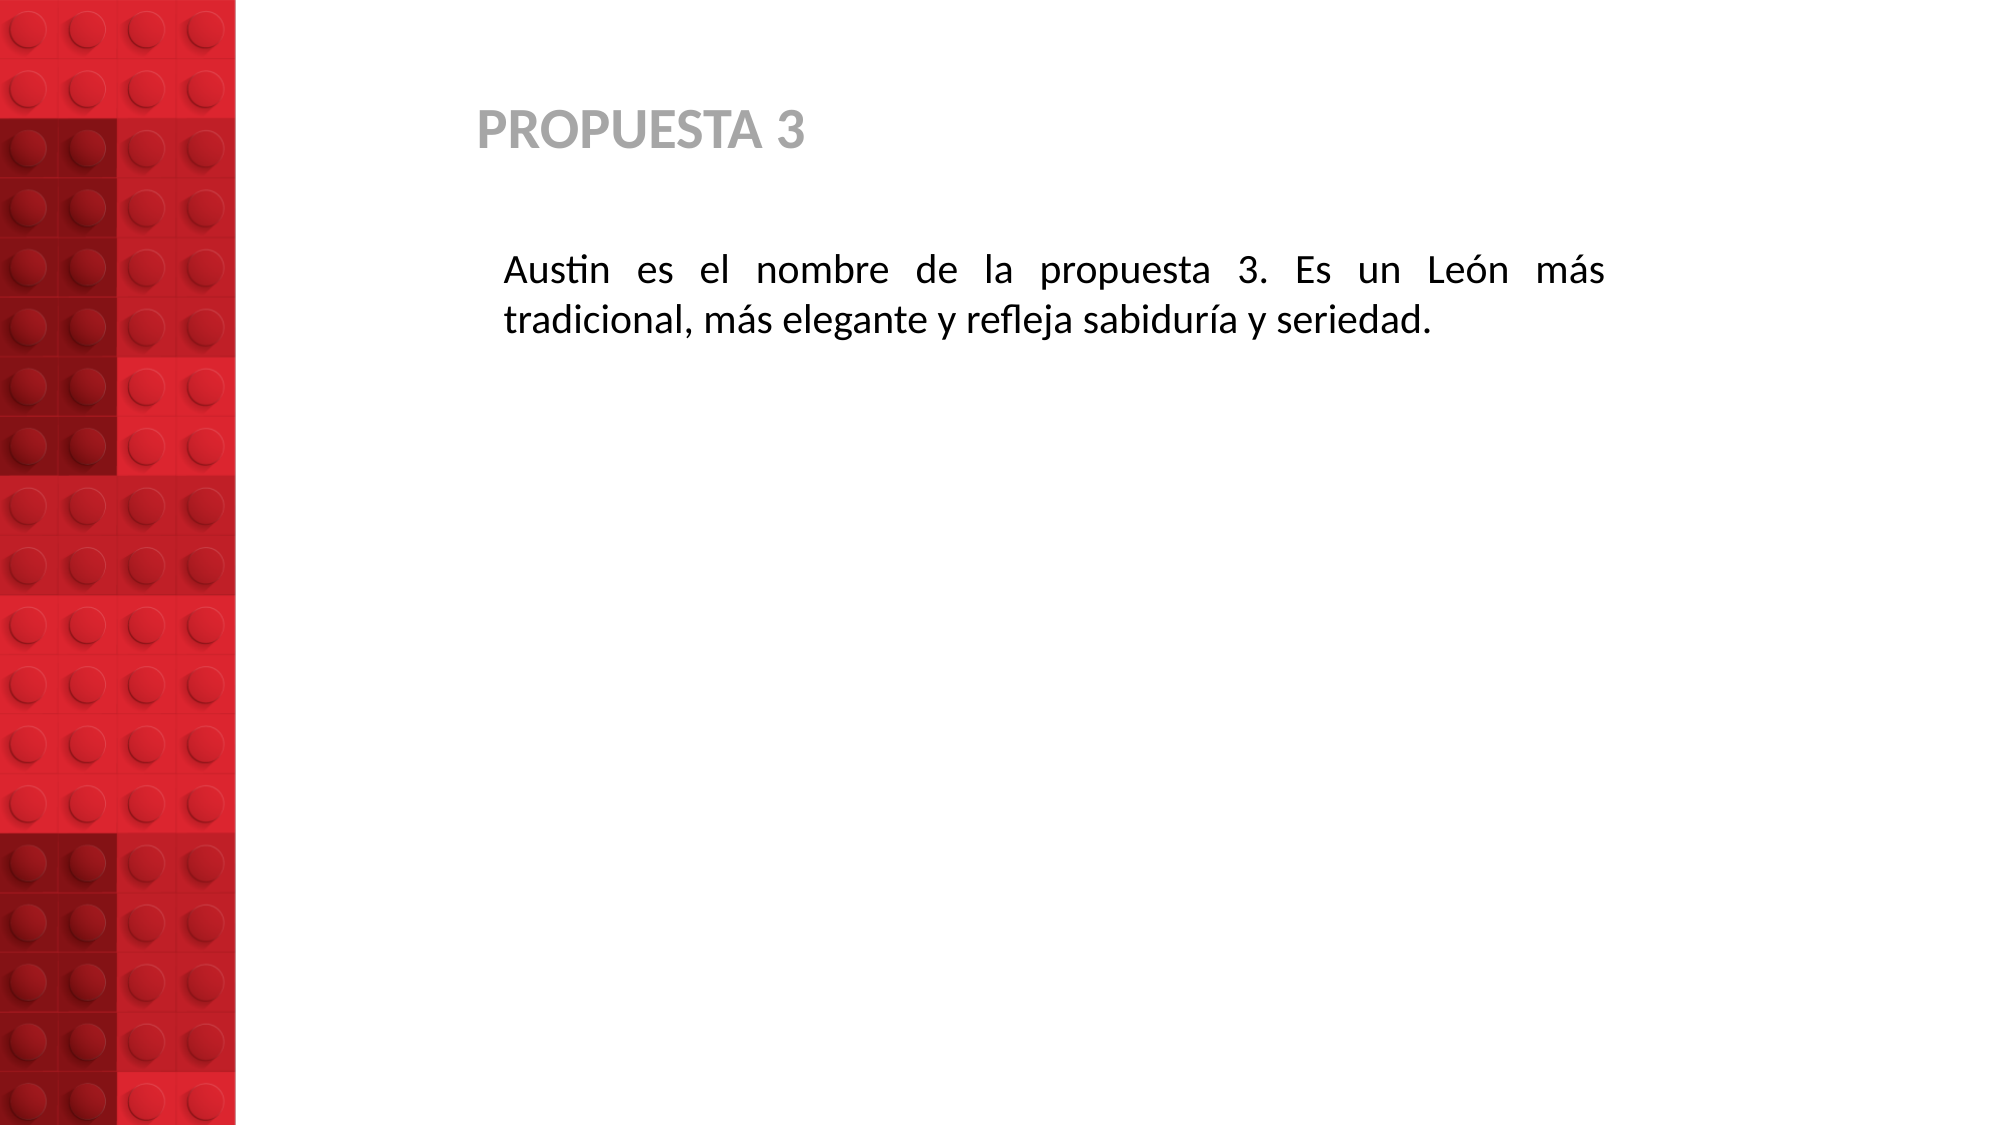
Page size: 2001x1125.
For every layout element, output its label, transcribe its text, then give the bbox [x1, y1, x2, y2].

text_box PROPUESTA 3 [461, 82, 821, 168]
text_box Austin es el nombre de la propuesta 3. Es un León más tradicional, más elegante y refleja sabiduría y seriedad. [489, 234, 1621, 400]
picture [0, 0, 288, 1125]
